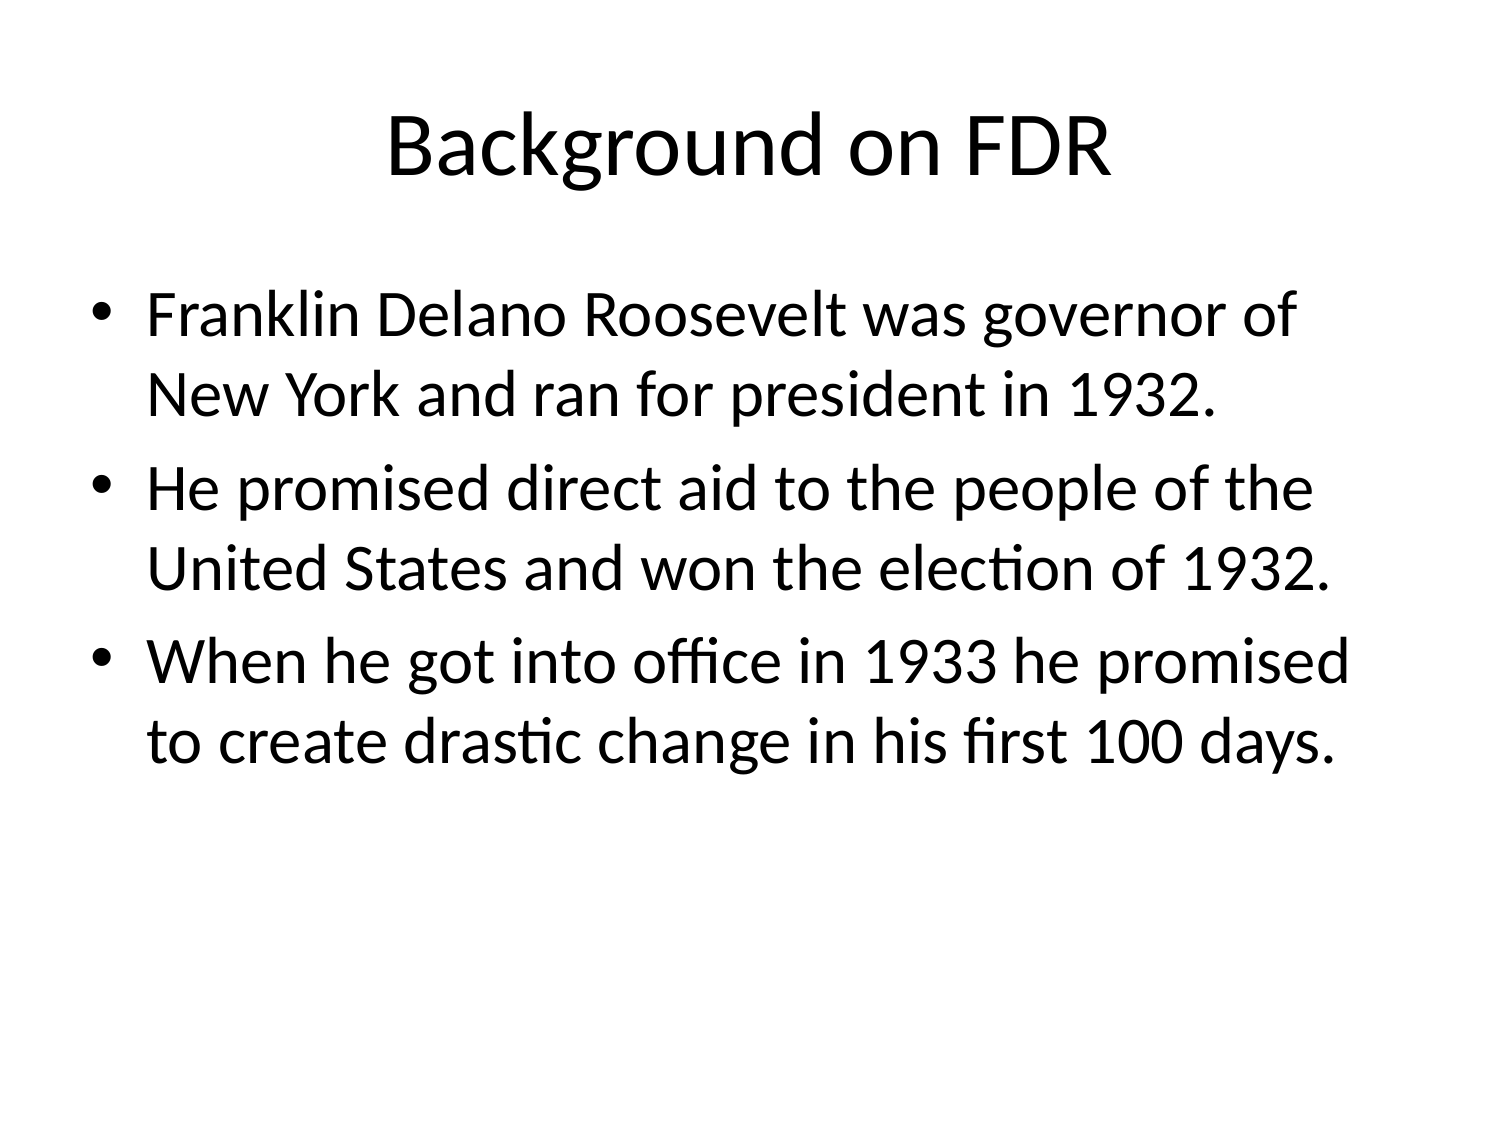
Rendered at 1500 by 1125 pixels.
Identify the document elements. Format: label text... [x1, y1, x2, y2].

list Franklin Delano Roosevelt was governor of New York and ran for president in 1932. He promised direct aid to the people of the United States and won the election of 1932. When he got into office in 1933 he promised to create drastic change in his first 100 days. [75, 262, 1425, 1005]
title Background on FDR [75, 45, 1425, 233]
